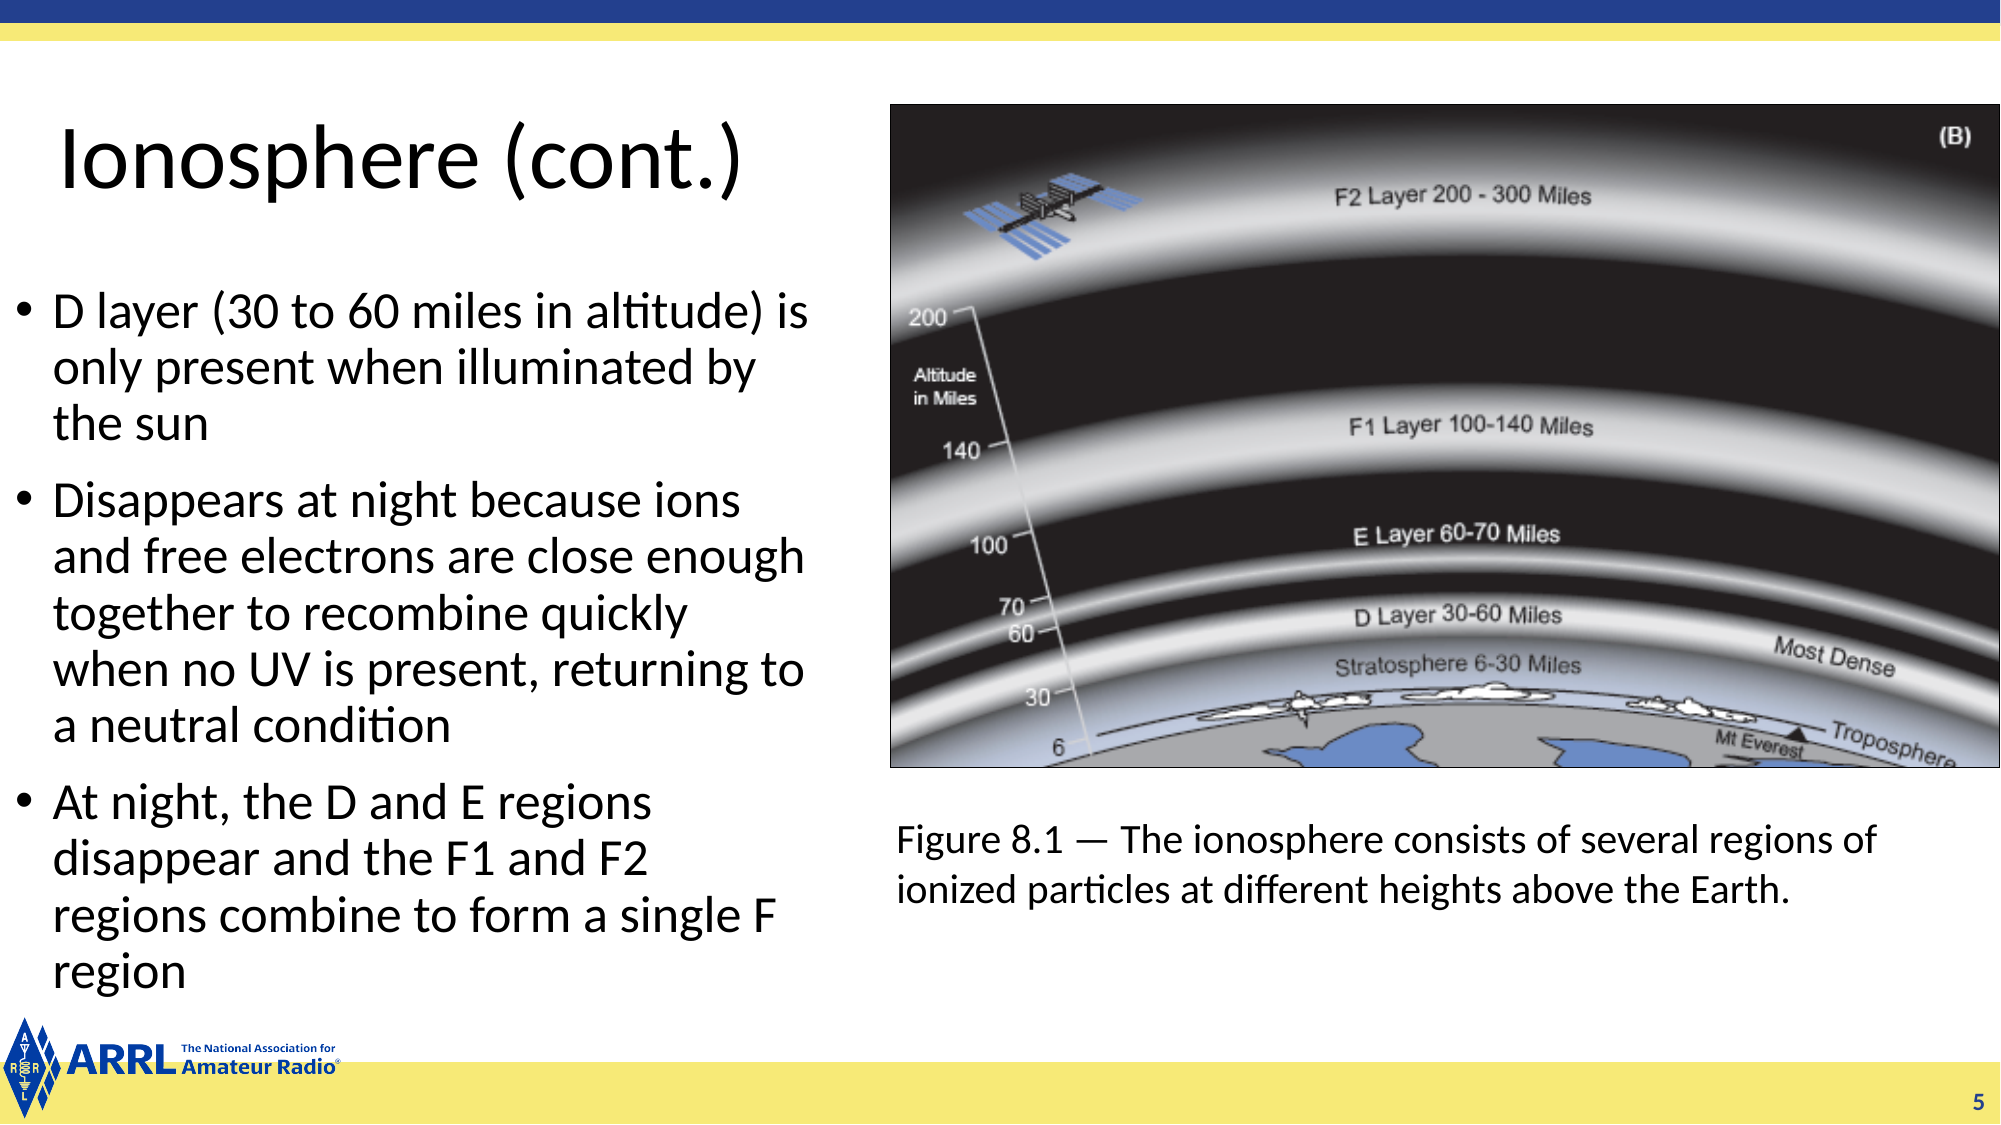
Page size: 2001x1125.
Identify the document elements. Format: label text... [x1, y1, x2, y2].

picture [890, 104, 2000, 768]
list D layer (30 to 60 miles in altitude) is only present when illuminated by the sun Disappears at night because ions and free electrons are close enough together to recombine quickly when no UV is present, returning to a neutral condition At night, the D and E regions disappear and the F1 and F2 regions combine to form a single F region [0, 275, 829, 995]
text_box Figure 8.1 — The ionosphere consists of several regions of ionized particles at different heights above the Earth. [881, 804, 1991, 920]
title Ionosphere (cont.) [43, 86, 782, 231]
picture [1, 1015, 342, 1121]
